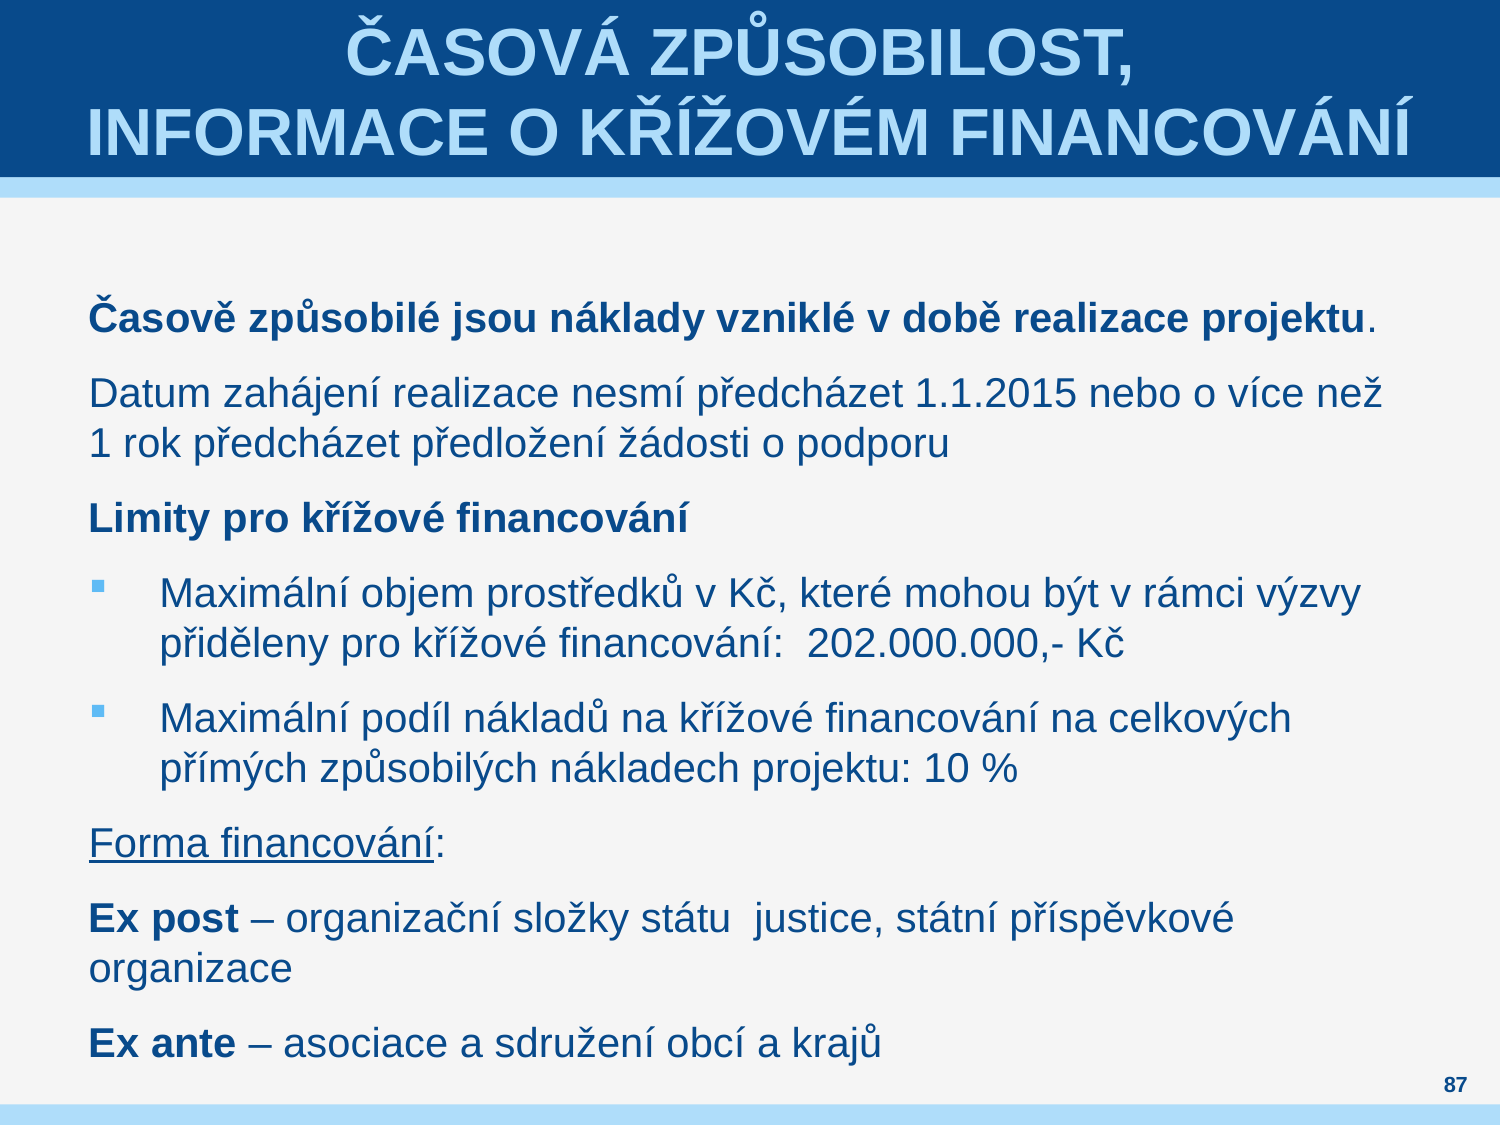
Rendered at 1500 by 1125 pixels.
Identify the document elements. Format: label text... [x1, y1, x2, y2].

title Časová způsobilost, informace o Křížovém financování [59, 0, 1441, 178]
list Časově způsobilé jsou náklady vzniklé v době realizace projektu. Datum zahájení realizace nesmí předcházet 1.1.2015 nebo o více než 1 rok předcházet předložení žádosti o podporu Limity pro křížové financování Maximální objem prostředků v Kč, které mohou být v rámci výzvy přiděleny pro křížové financování: 202.000.000,- Kč Maximální podíl nákladů na křížové financování na celkových přímých způsobilých nákladech projektu: 10 % Forma financování: Ex post – organizační složky státu justice, státní příspěvkové organizace Ex ante – asociace a sdružení obcí a krajů [88, 290, 1412, 1078]
slide_number 87 [1417, 1068, 1495, 1099]
